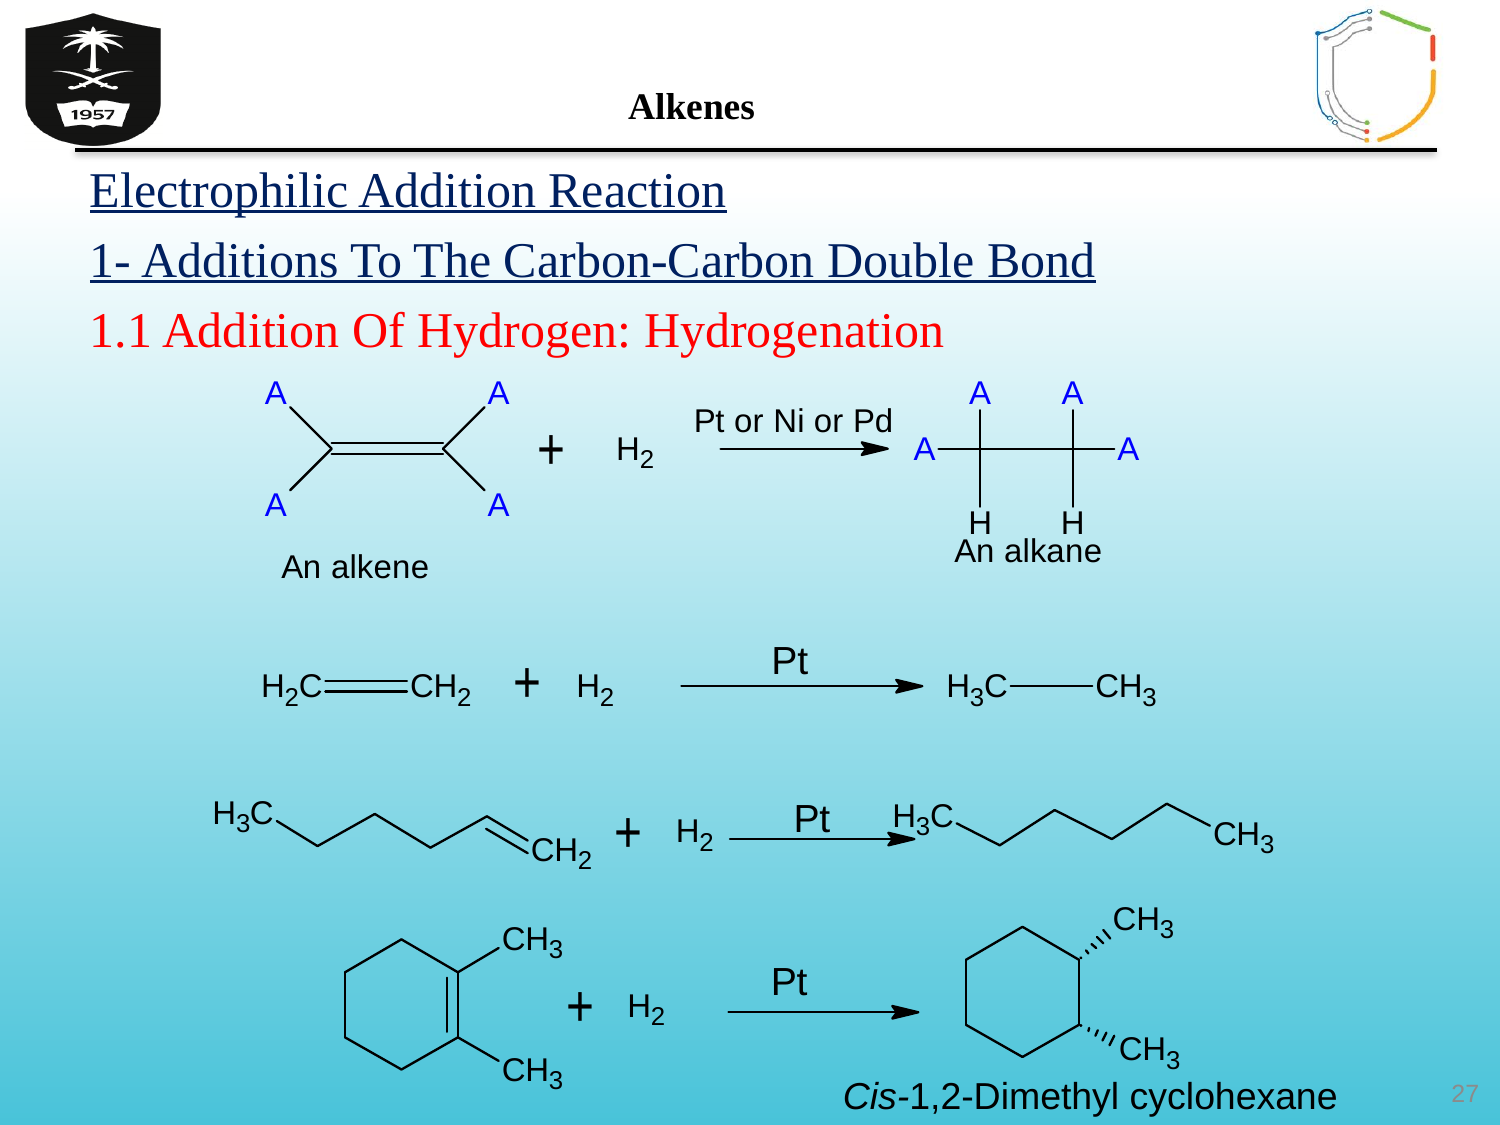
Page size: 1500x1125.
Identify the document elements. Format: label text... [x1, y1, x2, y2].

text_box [212, 374, 1276, 1098]
picture [1287, 0, 1463, 165]
slide_number 27 [1279, 1062, 1495, 1122]
picture [24, 12, 163, 151]
text_box Alkenes [613, 74, 771, 135]
text_box Cis-1,2-Dimethyl cyclohexane [828, 1064, 1353, 1125]
text_box Electrophilic Addition Reaction 1- Additions To The Carbon-Carbon Double Bond 1.1 Addition Of Hydrogen: Hydrogenation [74, 160, 1425, 375]
